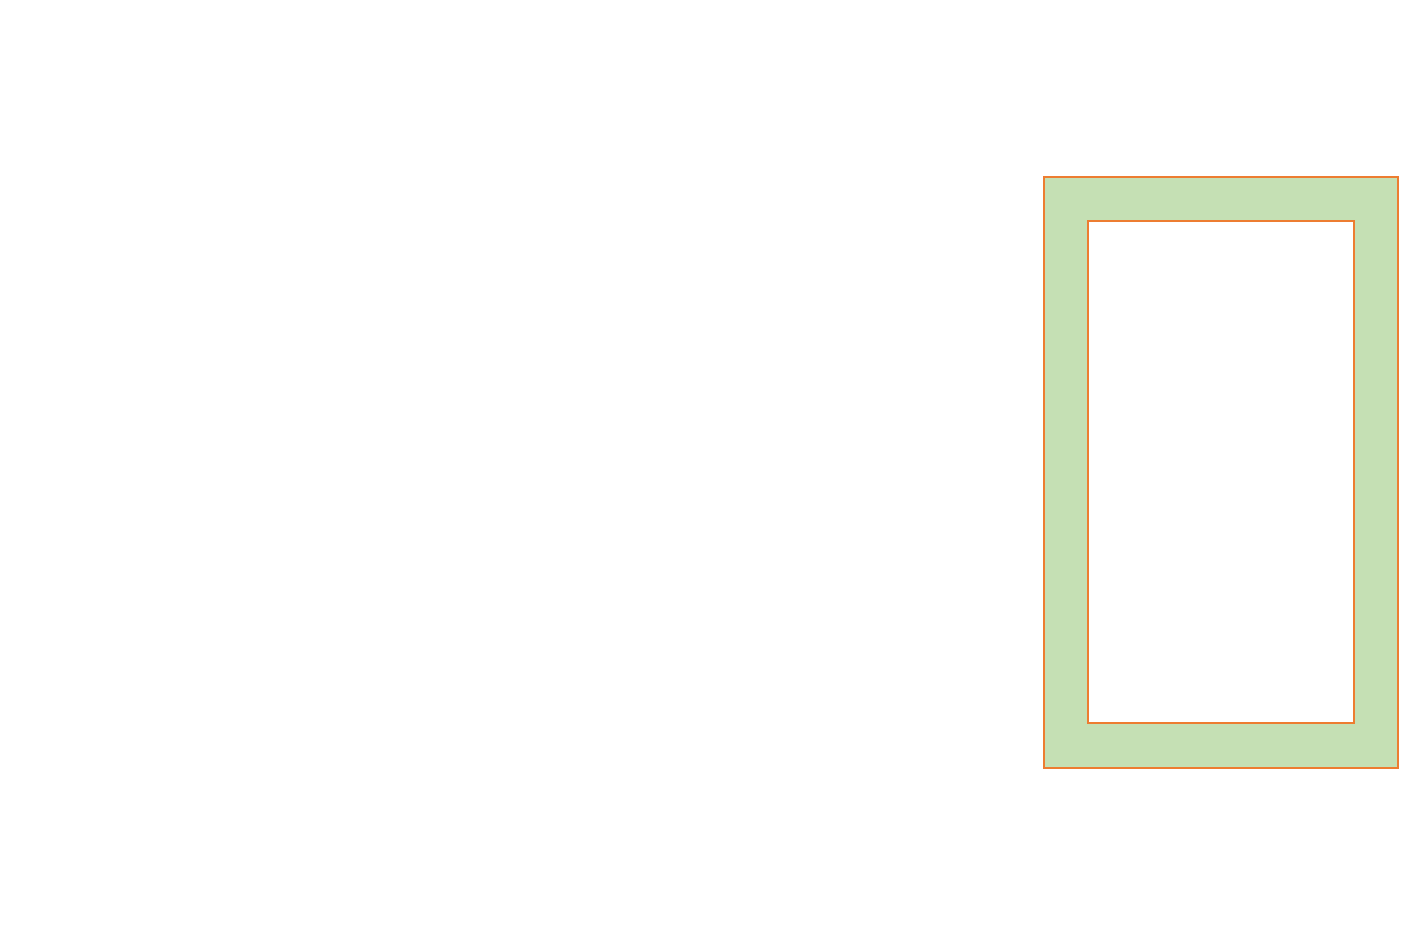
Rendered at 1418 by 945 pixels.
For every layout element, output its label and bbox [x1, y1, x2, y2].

text_box [1043, 176, 1399, 769]
